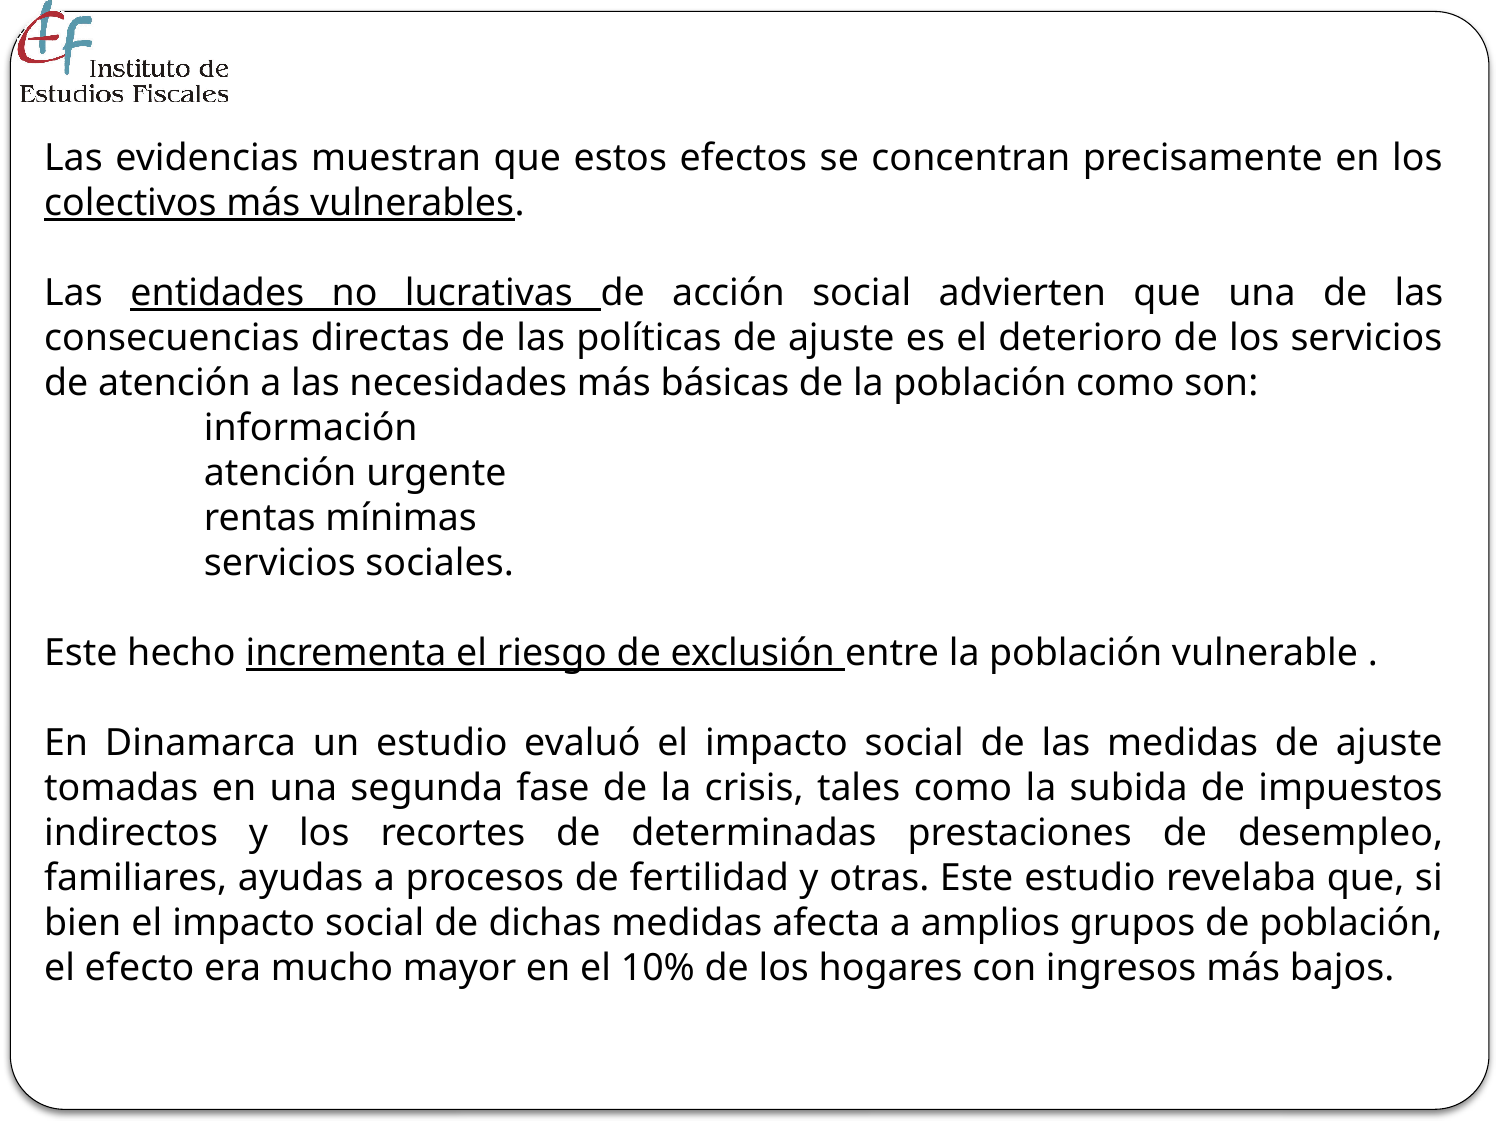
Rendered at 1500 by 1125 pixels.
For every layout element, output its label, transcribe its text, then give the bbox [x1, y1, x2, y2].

picture [17, 0, 228, 102]
text_box Las evidencias muestran que estos efectos se concentran precisamente en los colectivos más vulnerables. Las entidades no lucrativas de acción social advierten que una de las consecuencias directas de las políticas de ajuste es el deterioro de los servicios de atención a las necesidades más básicas de la población como son: información atención urgente rentas mínimas servicios sociales. Este hecho incrementa el riesgo de exclusión entre la población vulnerable . En Dinamarca un estudio evaluó el impacto social de las medidas de ajuste tomadas en una segunda fase de la crisis, tales como la subida de impuestos indirectos y los recortes de determinadas prestaciones de desempleo, familiares, ayudas a procesos de fertilidad y otras. Este estudio revelaba que, si bien el impacto social de dichas medidas afecta a amplios grupos de población, el efecto era mucho mayor en el 10% de los hogares con ingresos más bajos. [29, 125, 1459, 1086]
